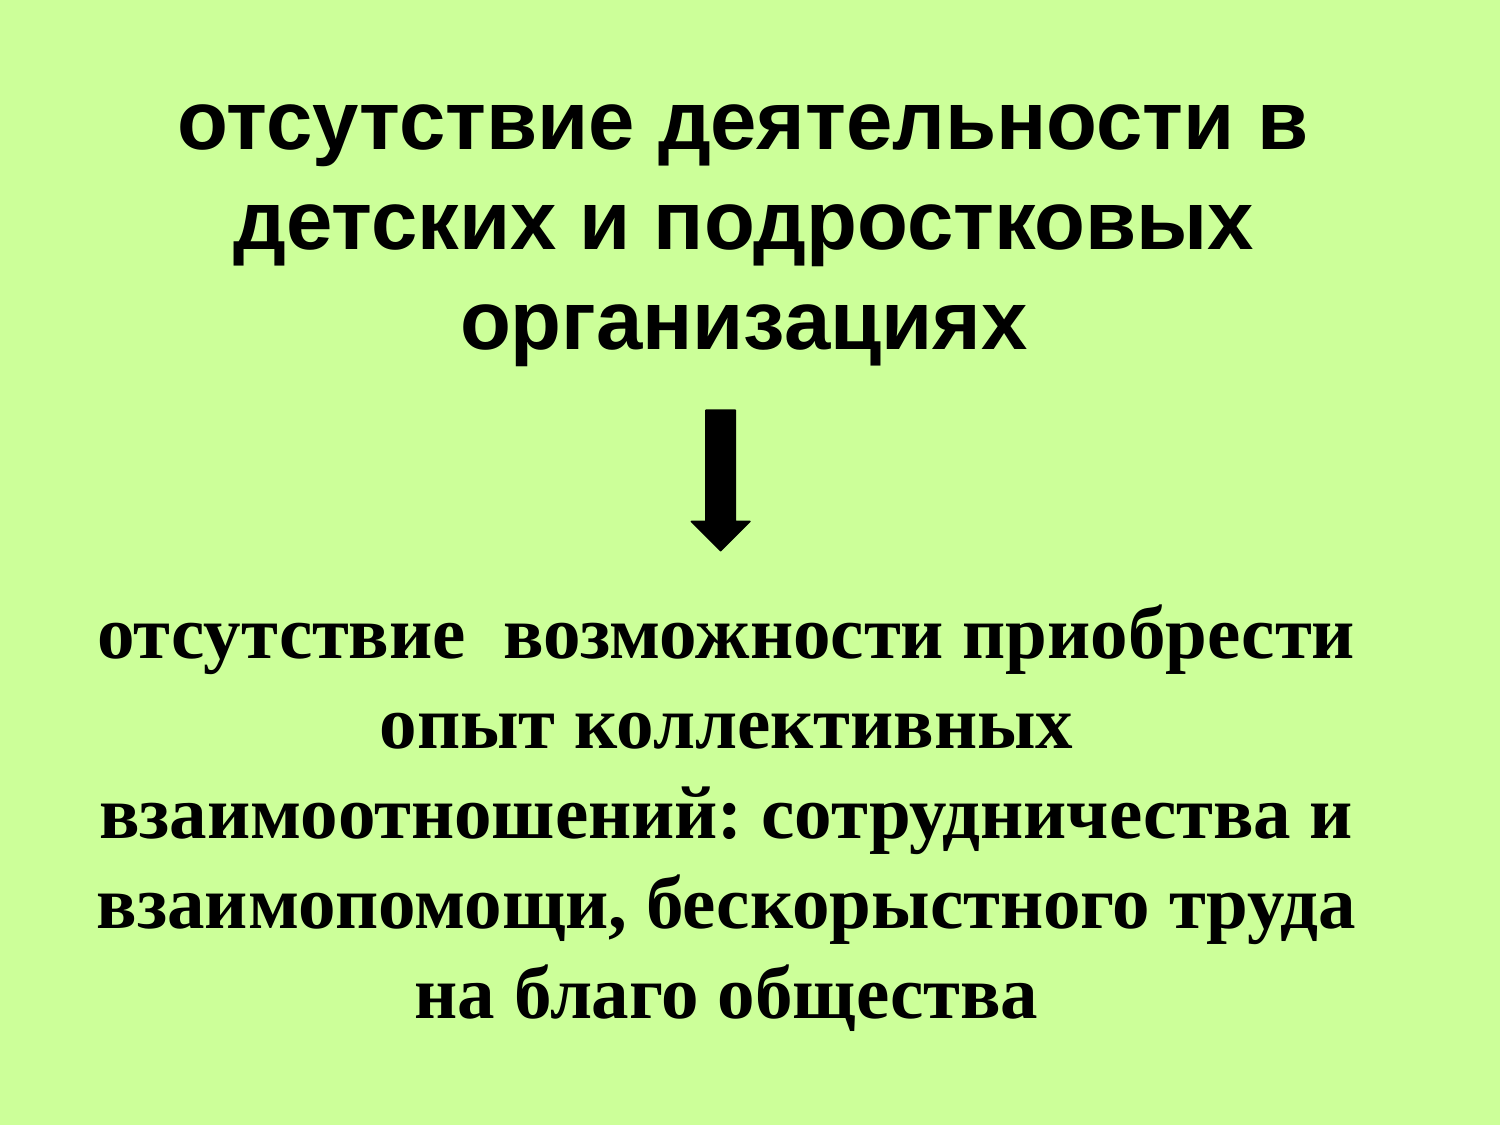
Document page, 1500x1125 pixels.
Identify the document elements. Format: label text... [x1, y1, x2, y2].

text_box отсутствие возможности приобрести опыт коллективных взаимоотношений: сотрудничества и взаимопомощи, бескорыстного труда на благо общества [46, 576, 1407, 1042]
text_box отсутствие деятельности в детских и подростковых организациях [81, 58, 1407, 374]
text_box [691, 410, 750, 551]
